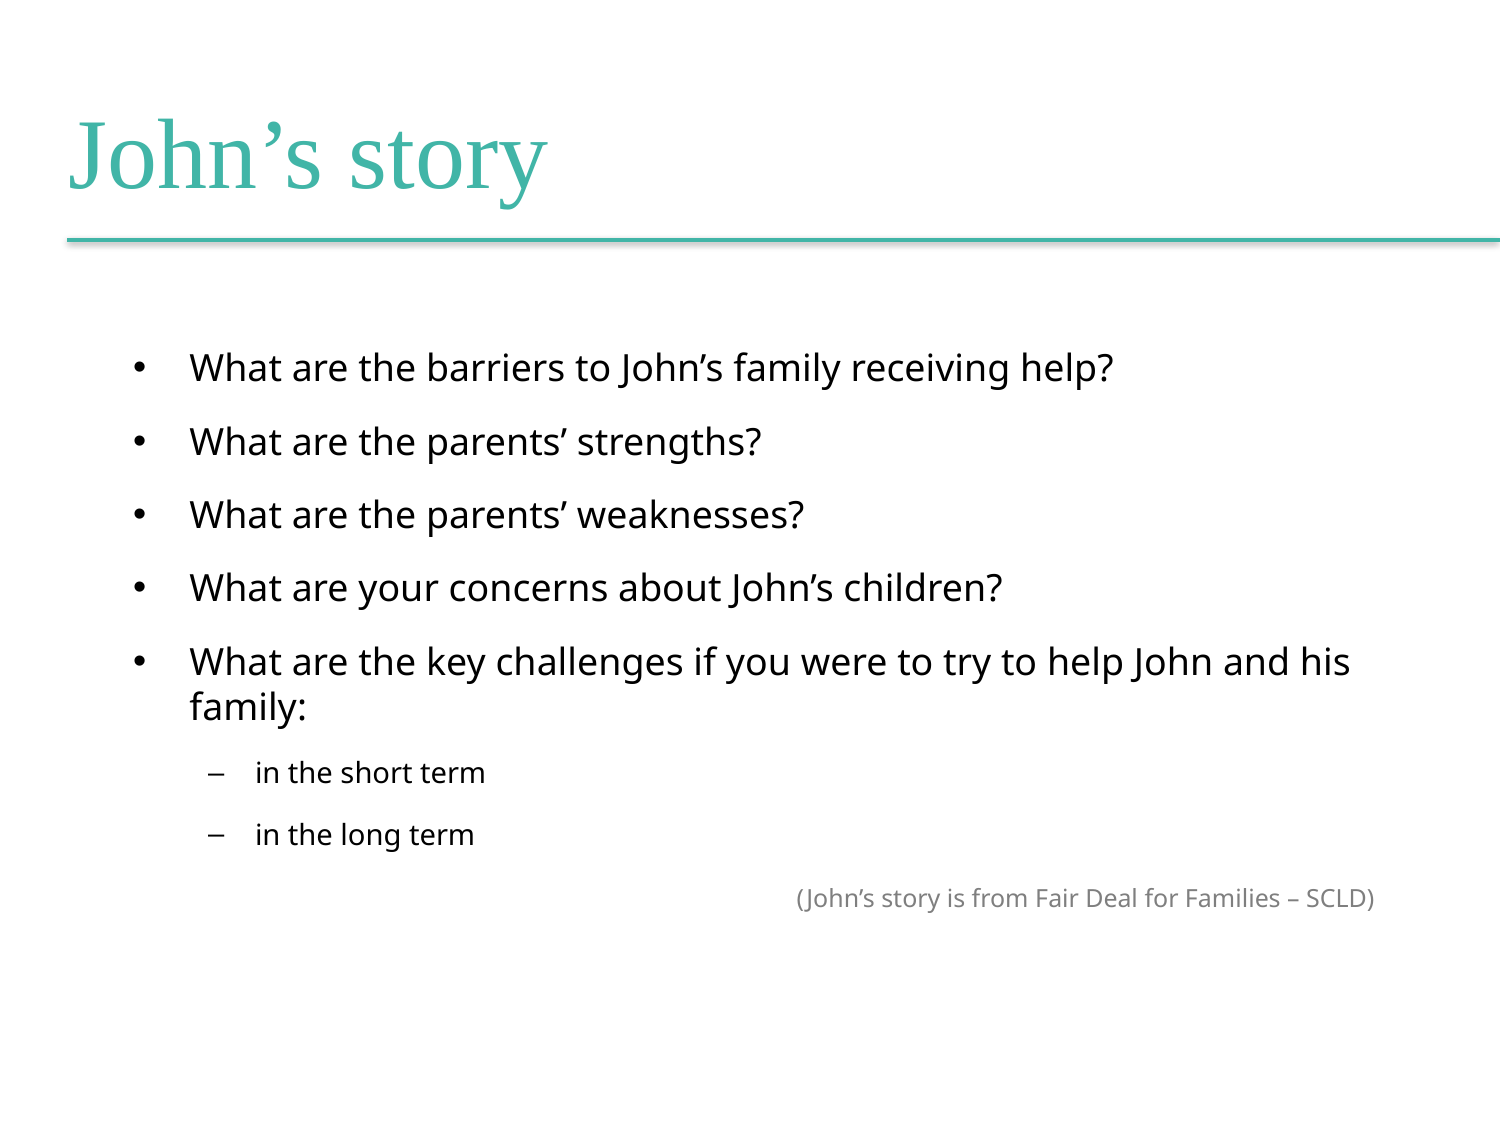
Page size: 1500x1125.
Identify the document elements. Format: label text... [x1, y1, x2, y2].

text_box John’s story [53, 15, 1448, 304]
list What are the barriers to John’s family receiving help? What are the parents’ strengths? What are the parents’ weaknesses? What are your concerns about John’s children? What are the key challenges if you were to try to help John and his family: in the short term in the long term (John’s story is from Fair Deal for Families – SCLD) [118, 336, 1391, 1080]
